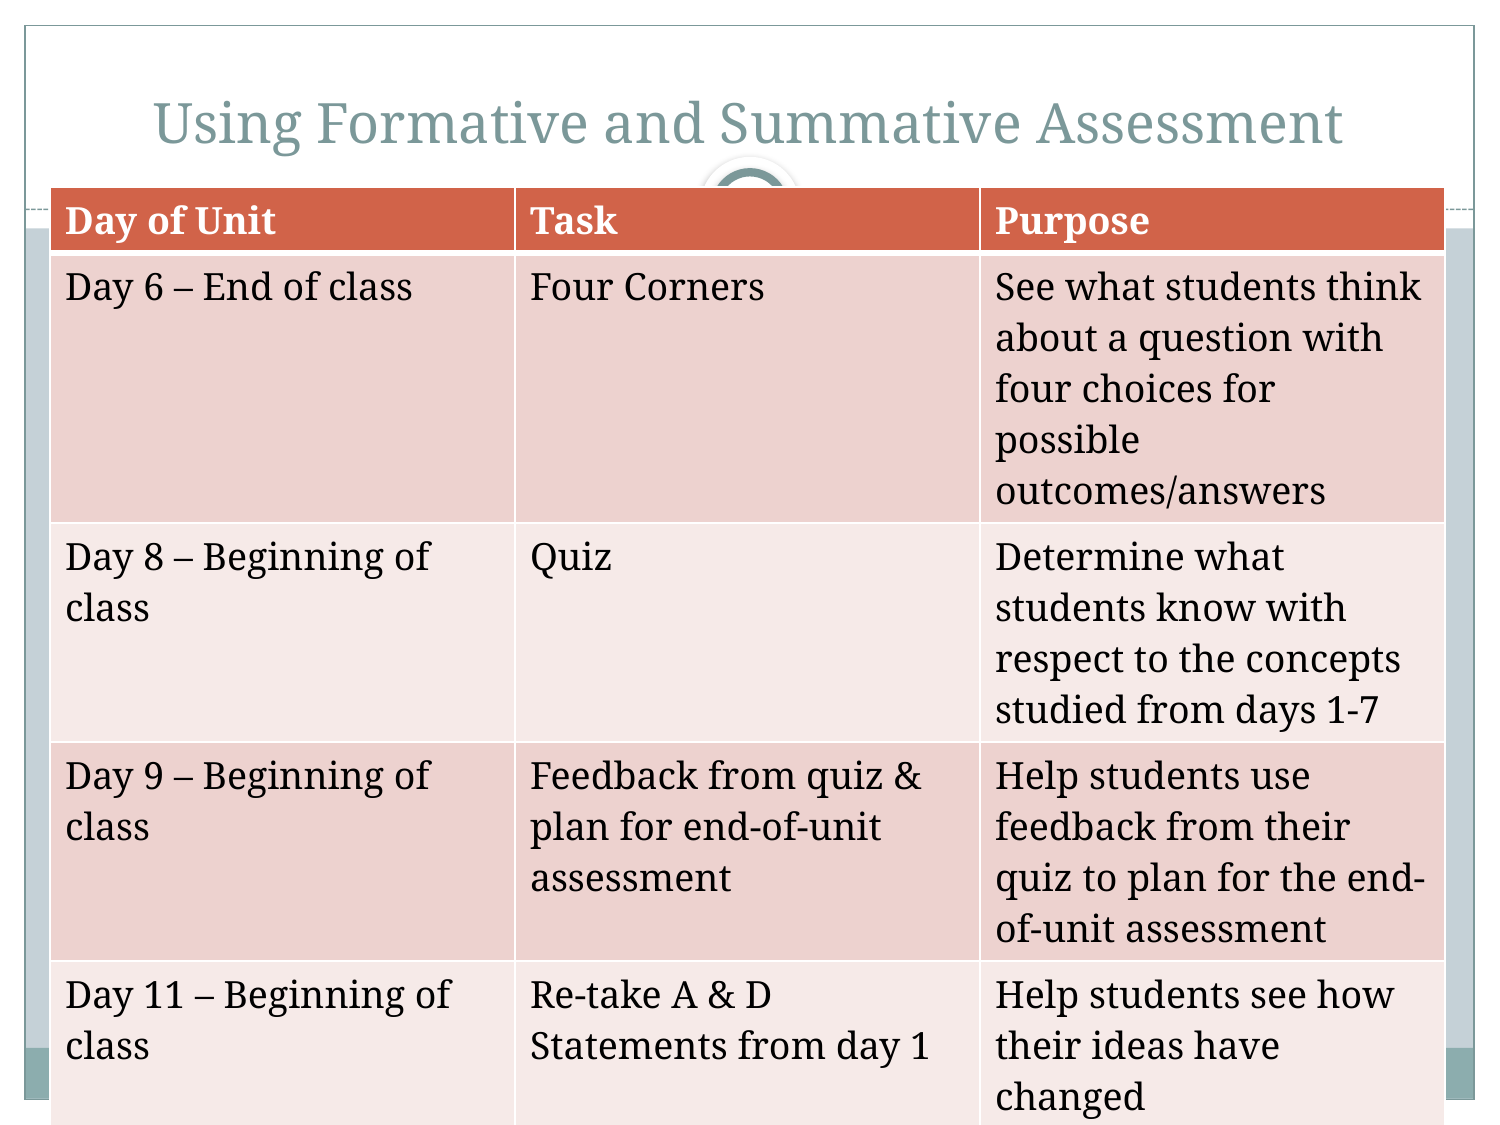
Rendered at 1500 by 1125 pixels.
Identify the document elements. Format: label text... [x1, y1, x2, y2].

table_cell See what students think about a question with four choices for possible outcomes/answers [981, 256, 1444, 522]
table_header Purpose [981, 188, 1444, 250]
table_cell Help students use feedback from their quiz to plan for the end-of-unit assessment [981, 743, 1444, 960]
table_cell Day 6 – End of class [51, 256, 514, 522]
table_cell Determine what students know with respect to the concepts studied from days 1-7 [981, 524, 1444, 741]
table_cell Day 11 – Beginning of class [51, 962, 514, 1125]
table_cell Re-take A & D Statements from day 1 [516, 962, 979, 1125]
title Using Formative and Summative Assessment [49, 37, 1450, 162]
table_cell Quiz [516, 524, 979, 741]
table_cell Feedback from quiz & plan for end-of-unit assessment [516, 743, 979, 960]
table_cell Four Corners [516, 256, 979, 522]
table_cell Help students see how their ideas have changed [981, 962, 1444, 1125]
table_cell Day 9 – Beginning of class [51, 743, 514, 960]
table_header Day of Unit [51, 188, 514, 250]
table_cell Day 8 – Beginning of class [51, 524, 514, 741]
table_header Task [516, 188, 979, 250]
